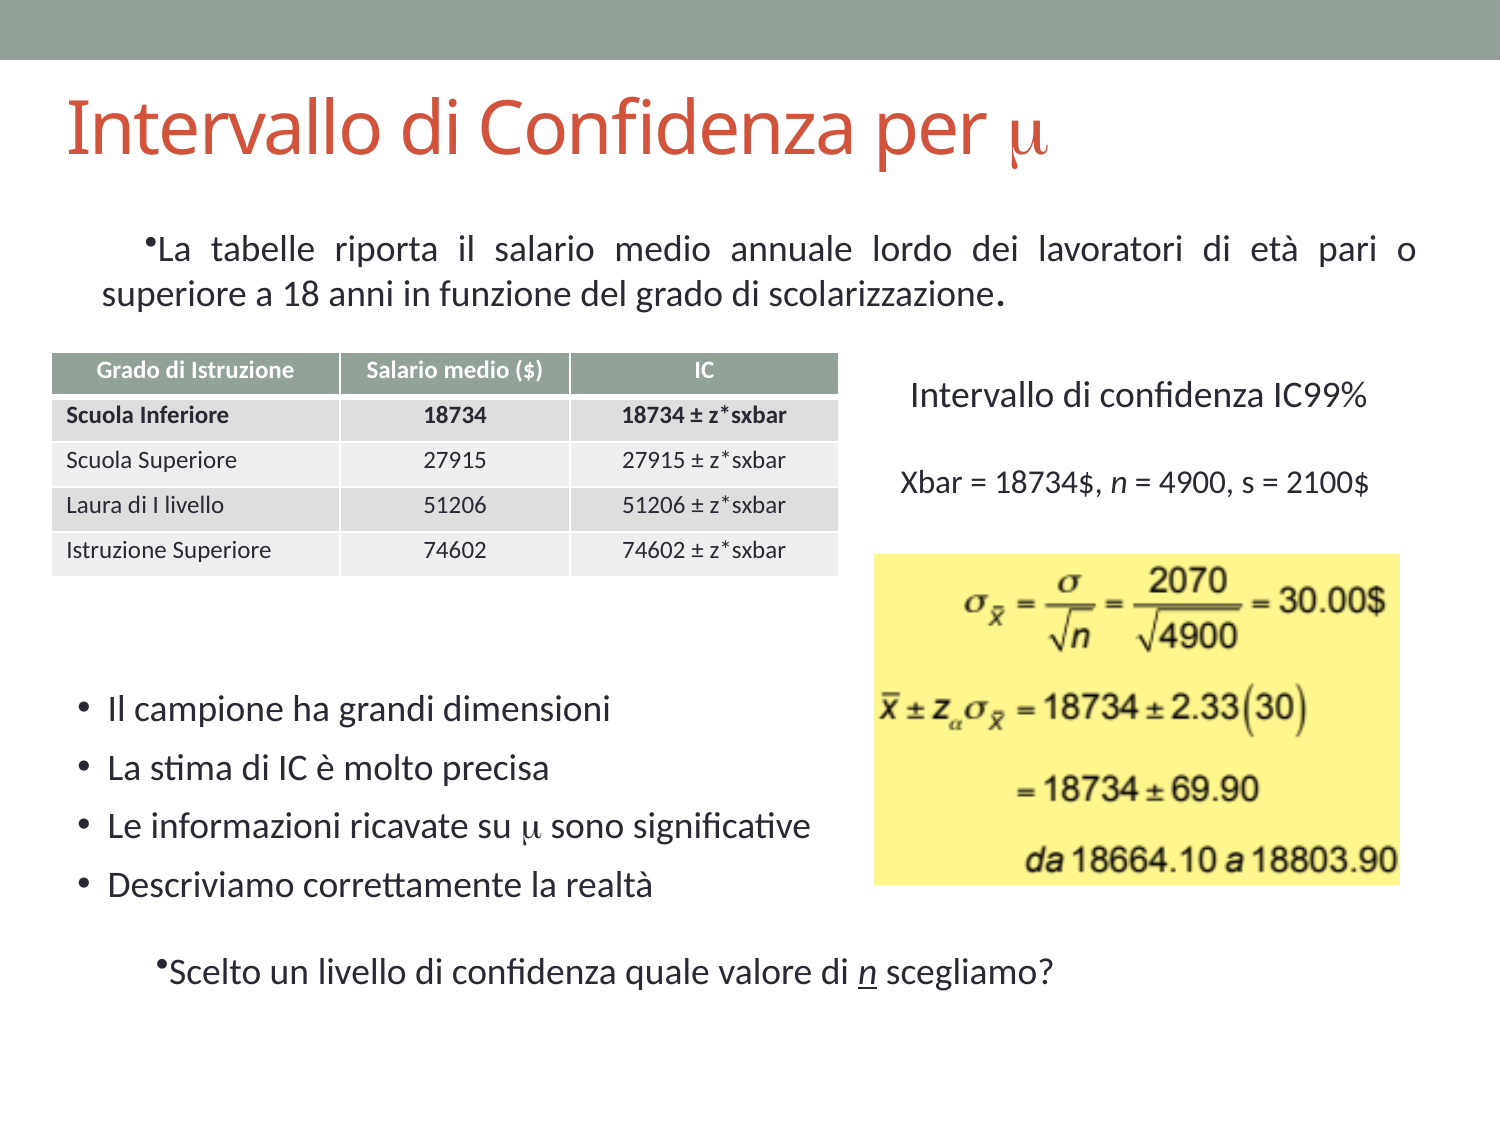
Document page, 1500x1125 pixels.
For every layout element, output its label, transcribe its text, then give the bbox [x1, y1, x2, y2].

text_box La tabelle riporta il salario medio annuale lordo dei lavoratori di età pari o superiore a 18 anni in funzione del grado di scolarizzazione. [51, 217, 1433, 322]
table_cell 51206 [341, 488, 569, 531]
text_box Il campione ha grandi dimensioni La stima di IC è molto precisa Le informazioni ricavate su m sono significative Descriviamo correttamente la realtà [62, 663, 964, 913]
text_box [873, 553, 1401, 886]
table_cell 74602 [341, 533, 569, 576]
table_header Grado di Istruzione [52, 353, 339, 394]
table_cell Scuola Superiore [52, 443, 339, 486]
table_cell 18734 [341, 400, 569, 441]
title Intervallo di Confidenza per m [51, 45, 1421, 205]
table_cell Laura di I livello [52, 488, 339, 531]
table_cell Istruzione Superiore [52, 533, 339, 576]
table_header IC [571, 353, 838, 394]
table_header Salario medio ($) [341, 353, 569, 394]
table_cell 27915 [341, 443, 569, 486]
text_box Intervallo di confidenza IC99% Xbar = 18734$, n = 4900, s = 2100$ [871, 362, 1407, 508]
table_cell Scuola Inferiore [52, 400, 339, 441]
table_cell 27915 ± z*sxbar [571, 443, 838, 486]
table_cell 51206 ± z*sxbar [571, 488, 838, 531]
table_cell 74602 ± z*sxbar [571, 533, 838, 576]
table_cell 18734 ± z*sxbar [571, 400, 838, 441]
text_box Scelto un livello di confidenza quale valore di n scegliamo? [62, 939, 1410, 999]
